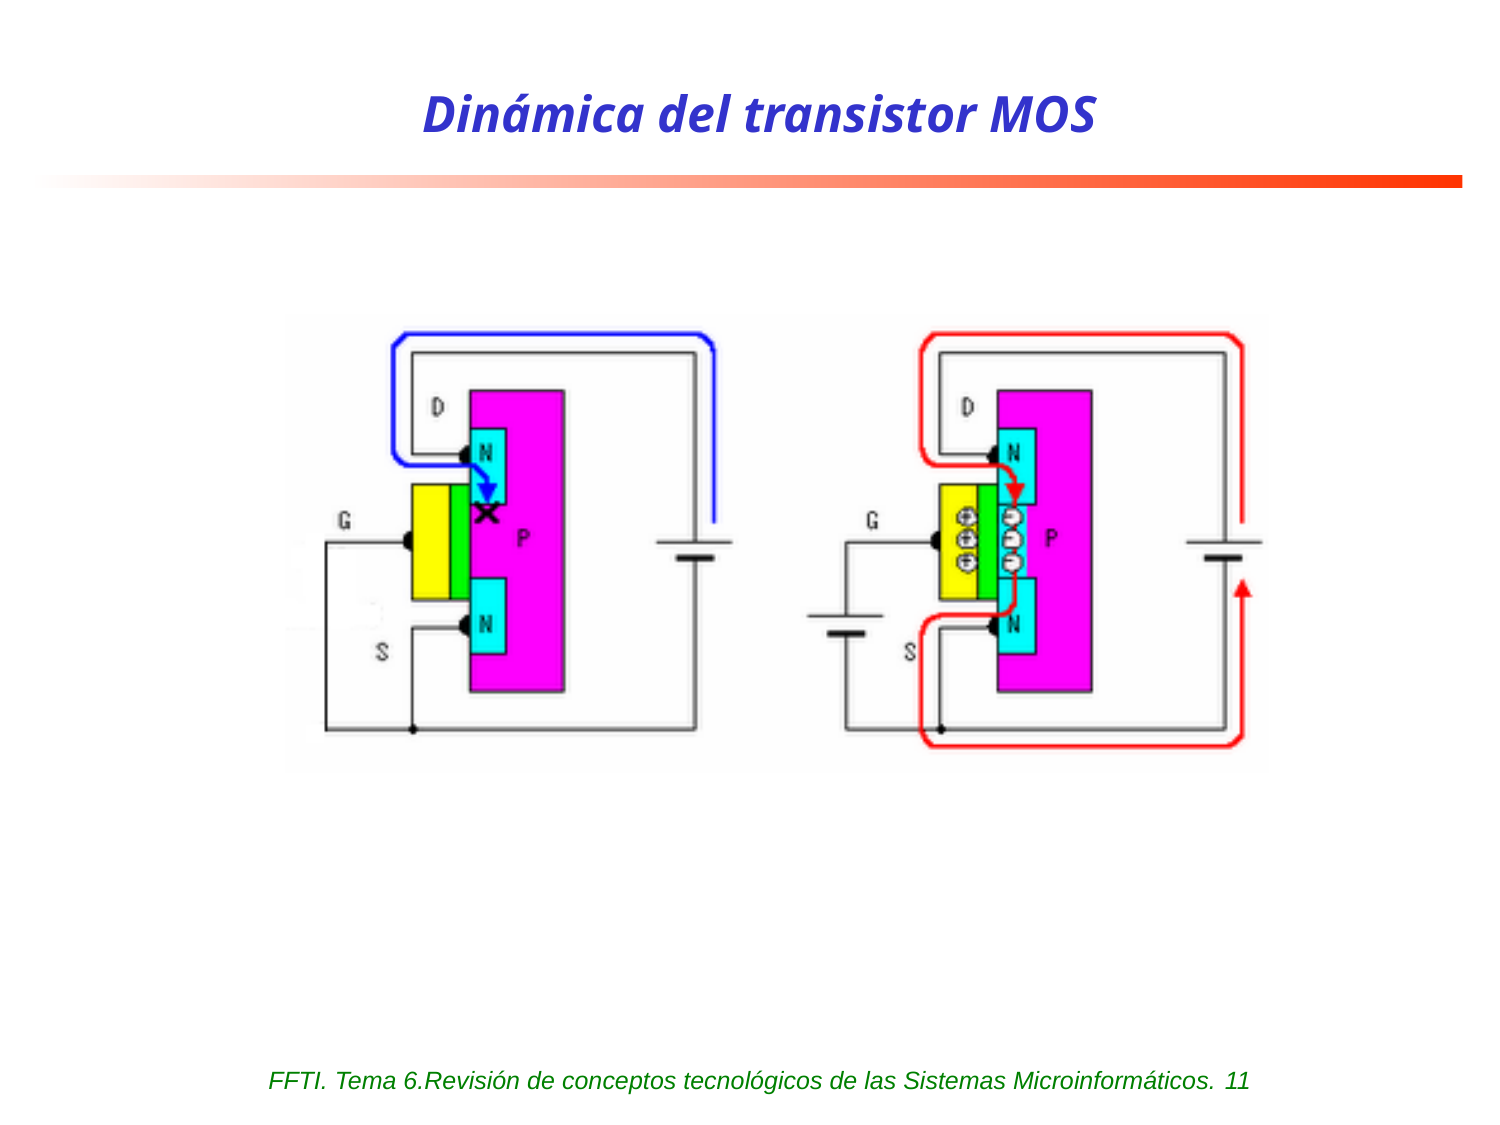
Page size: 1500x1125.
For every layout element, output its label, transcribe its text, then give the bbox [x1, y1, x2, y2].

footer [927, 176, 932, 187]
title Dinámica del transistor MOS [68, 49, 1451, 176]
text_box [759, 176, 763, 187]
table_cell 1 [843, 176, 847, 187]
picture [285, 314, 1299, 883]
footer FFTI. Tema 6.Revisión de conceptos tecnológicos de las Sistemas Microinformáticos. 11 [68, 1056, 1451, 1103]
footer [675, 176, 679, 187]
